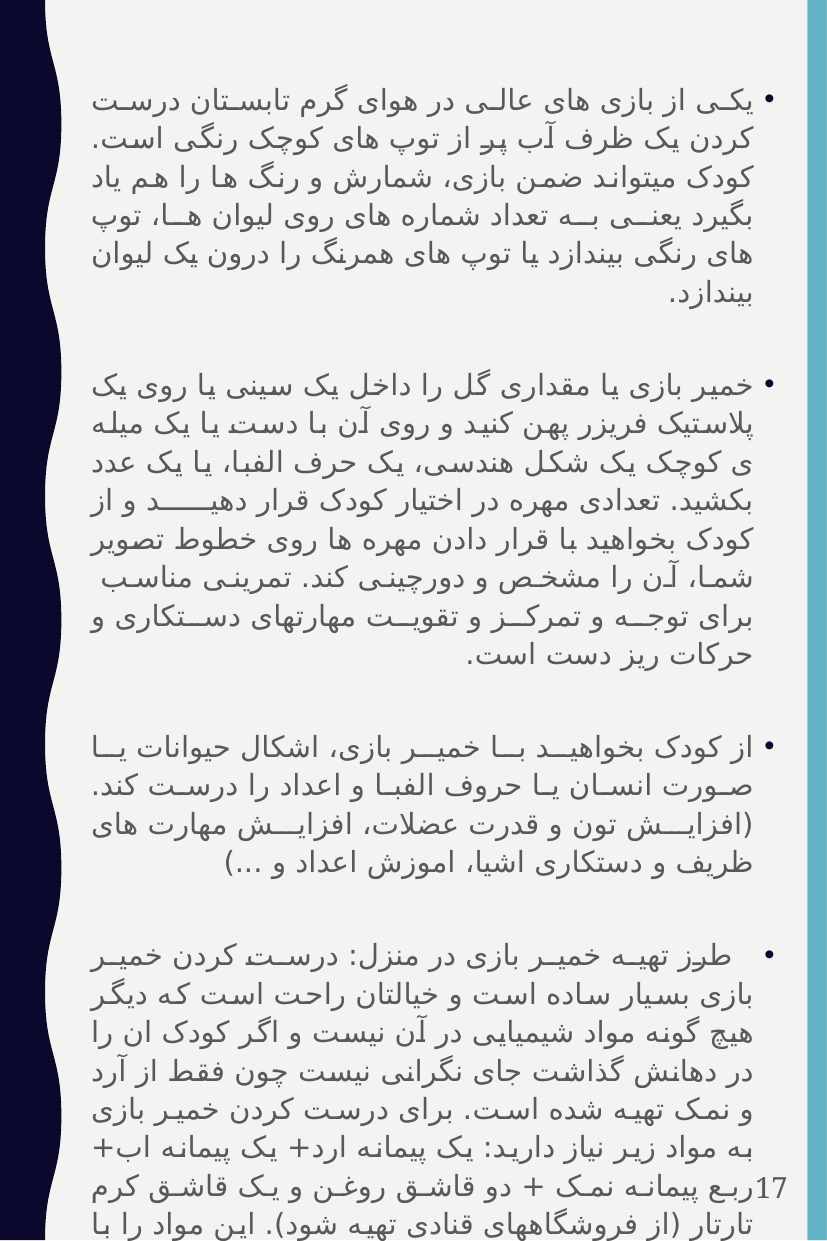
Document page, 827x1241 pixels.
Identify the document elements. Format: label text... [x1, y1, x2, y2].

list یکی از بازی های عالی در هوای گرم تابستان درست کردن یک ظرف آب پر از توپ های کوچک رنگی است. کودک میتواند ضمن بازی، شمارش و رنگ ها را هم یاد بگیرد یعنی به تعداد شماره های روی لیوان ها، توپ های رنگی بیندازد یا توپ های همرنگ را درون یک لیوان بیندازد. خمیر بازی یا مقداری گل را داخل یک سینی یا روی یک پلاستیک فریزر پهن کنید و روی آن با دست یا یک میله ی کوچک یک شکل هندسی، یک حرف الفبا، یا یک عدد بکشید. تعدادی مهره در اختیار کودک قرار دهید و از کودک بخواهید با قرار دادن مهره ها روی خطوط تصویر شما، آن را مشخص و دورچینی کند. تمرینی مناسب برای توجه و تمرکز و تقویت مهارتهای دستکاری و حرکات ریز دست است. از کودک بخواهید با خمیر بازی، اشکال حیوانات یا صورت انسان یا حروف الفبا و اعداد را درست کند. (افزایش تون و قدرت عضلات، افزایش مهارت های ظریف و دستکاری اشیا، اموزش اعداد و ...) طرز تهیه خمیر بازی در منزل: درست کردن خمیر بازی بسیار ساده است و خیالتان راحت است که دیگر هیچ گونه مواد شیمیایی در آن نیست و اگر کودک ان را در دهانش گذاشت جای نگرانی نیست چون فقط از آرد و نمک تهیه شده است. برای درست کردن خمیر بازی به مواد زیر نیاز دارید: یک پیمانه ارد+ یک پیمانه اب+ ربع پیمانه نمک + دو قاشق روغن و یک قاشق کرم تارتار (از فروشگاههای قنادی تهیه شود). این مواد را با هم مخلوط کنید و روی شعله ی ملایم قرار دهید و مرتب هم بزنید حدود 3 دقیقه یا کمتر وقت میبرد، زمانی که سفت شد دیگر به دست نمی چسبد از روی شعله بردارید و بگذارید که سرد شود و بعد به چند قسمت تقسیم کنید و رنگ غذا به هر قسمت اضافه کنید و خوب ورز بدهید. حدود 6 ماه هم قابل استفاده است البته بعد از هر بار استفاده باید درون پلاستیک بگذارید و در یخچال قرار دهید. [75, 70, 790, 660]
slide_number 17 [725, 1157, 803, 1217]
